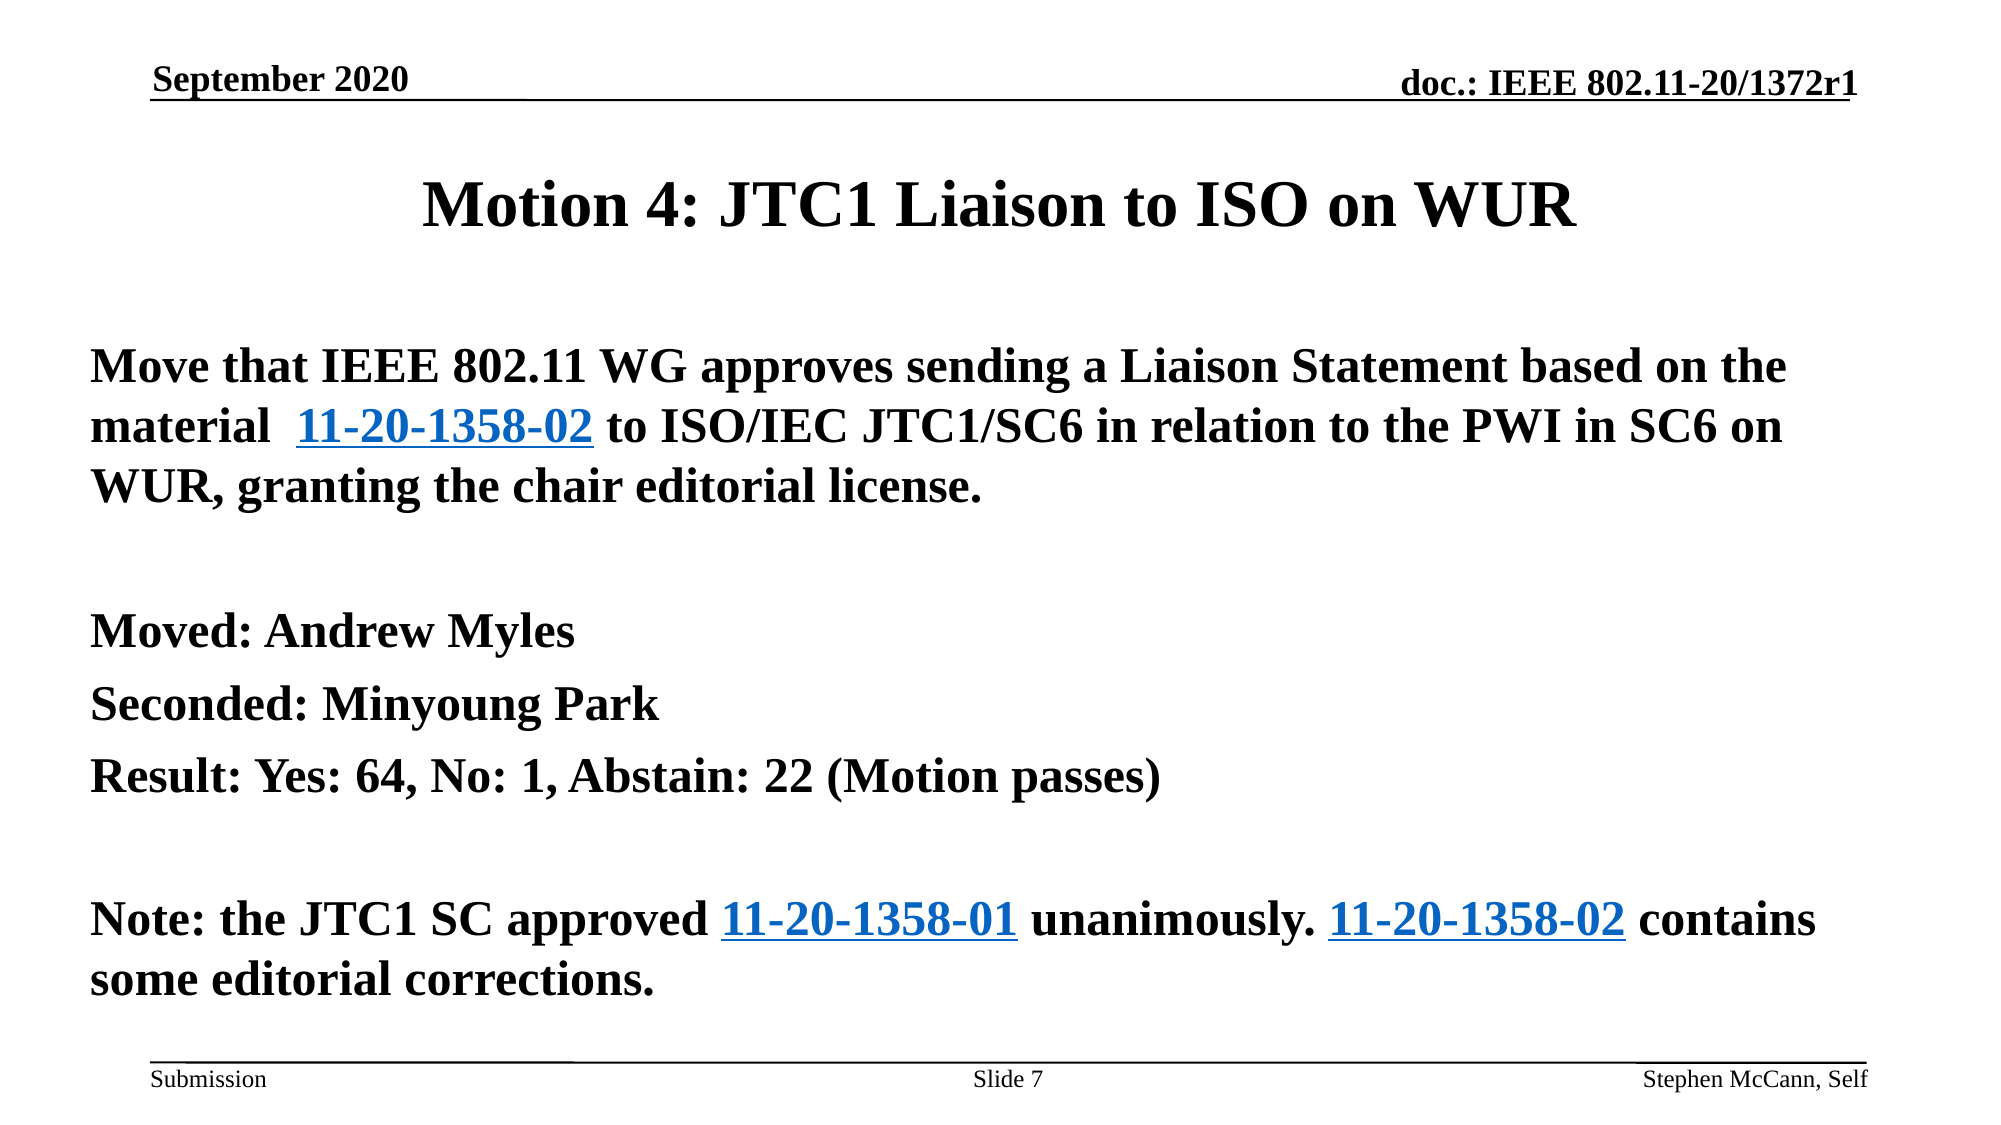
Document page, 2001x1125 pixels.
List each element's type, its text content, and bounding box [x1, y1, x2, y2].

list Move that IEEE 802.11 WG approves sending a Liaison Statement based on the material 11-20-1358-02 to ISO/IEC JTC1/SC6 in relation to the PWI in SC6 on WUR, granting the chair editorial license. Moved: Andrew Myles Seconded: Minyoung Park Result: Yes: 64, No: 1, Abstain: 22 (Motion passes) Note: the JTC1 SC approved 11-20-1358-01 unanimously. 11-20-1358-02 contains some editorial corrections. [74, 324, 1850, 1000]
title Motion 4: JTC1 Liaison to ISO on WUR [149, 112, 1850, 288]
footer Stephen McCann, Self [1171, 1061, 1869, 1093]
slide_number Slide 7 [950, 1061, 1067, 1123]
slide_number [152, 54, 563, 100]
